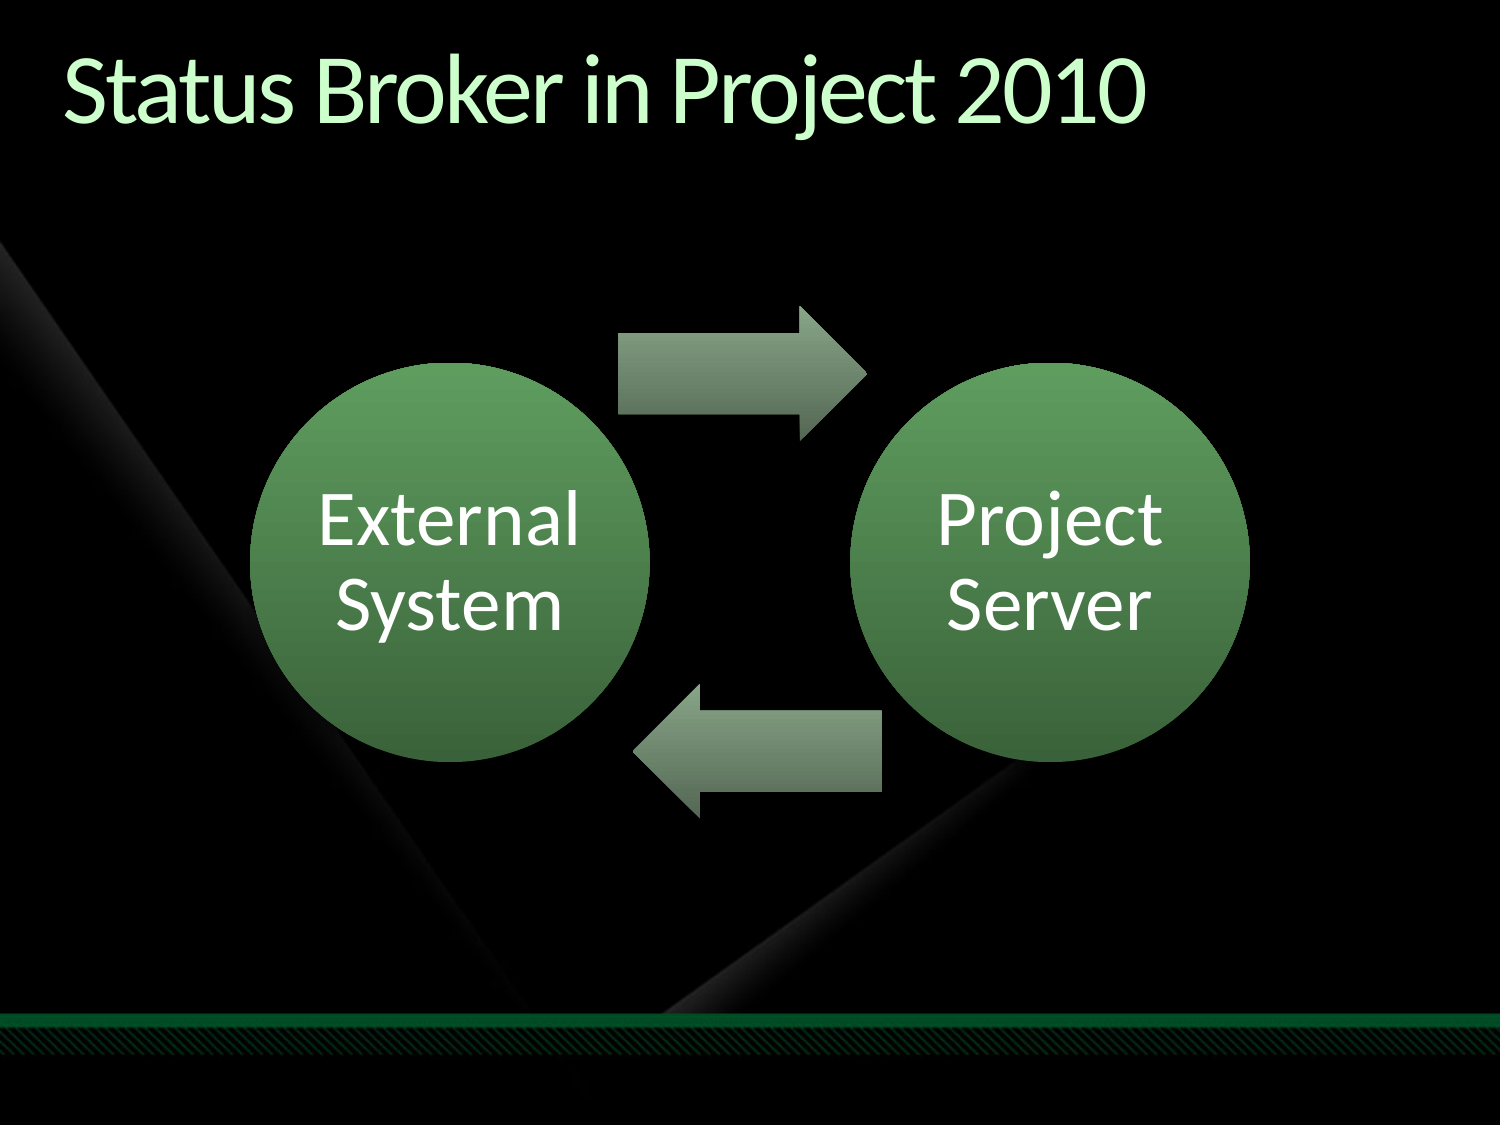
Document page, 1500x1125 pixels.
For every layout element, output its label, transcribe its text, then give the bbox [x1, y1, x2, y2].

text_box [249, 228, 1251, 897]
title Status Broker in Project 2010 [62, 37, 1438, 147]
picture [0, 0, 1500, 1125]
